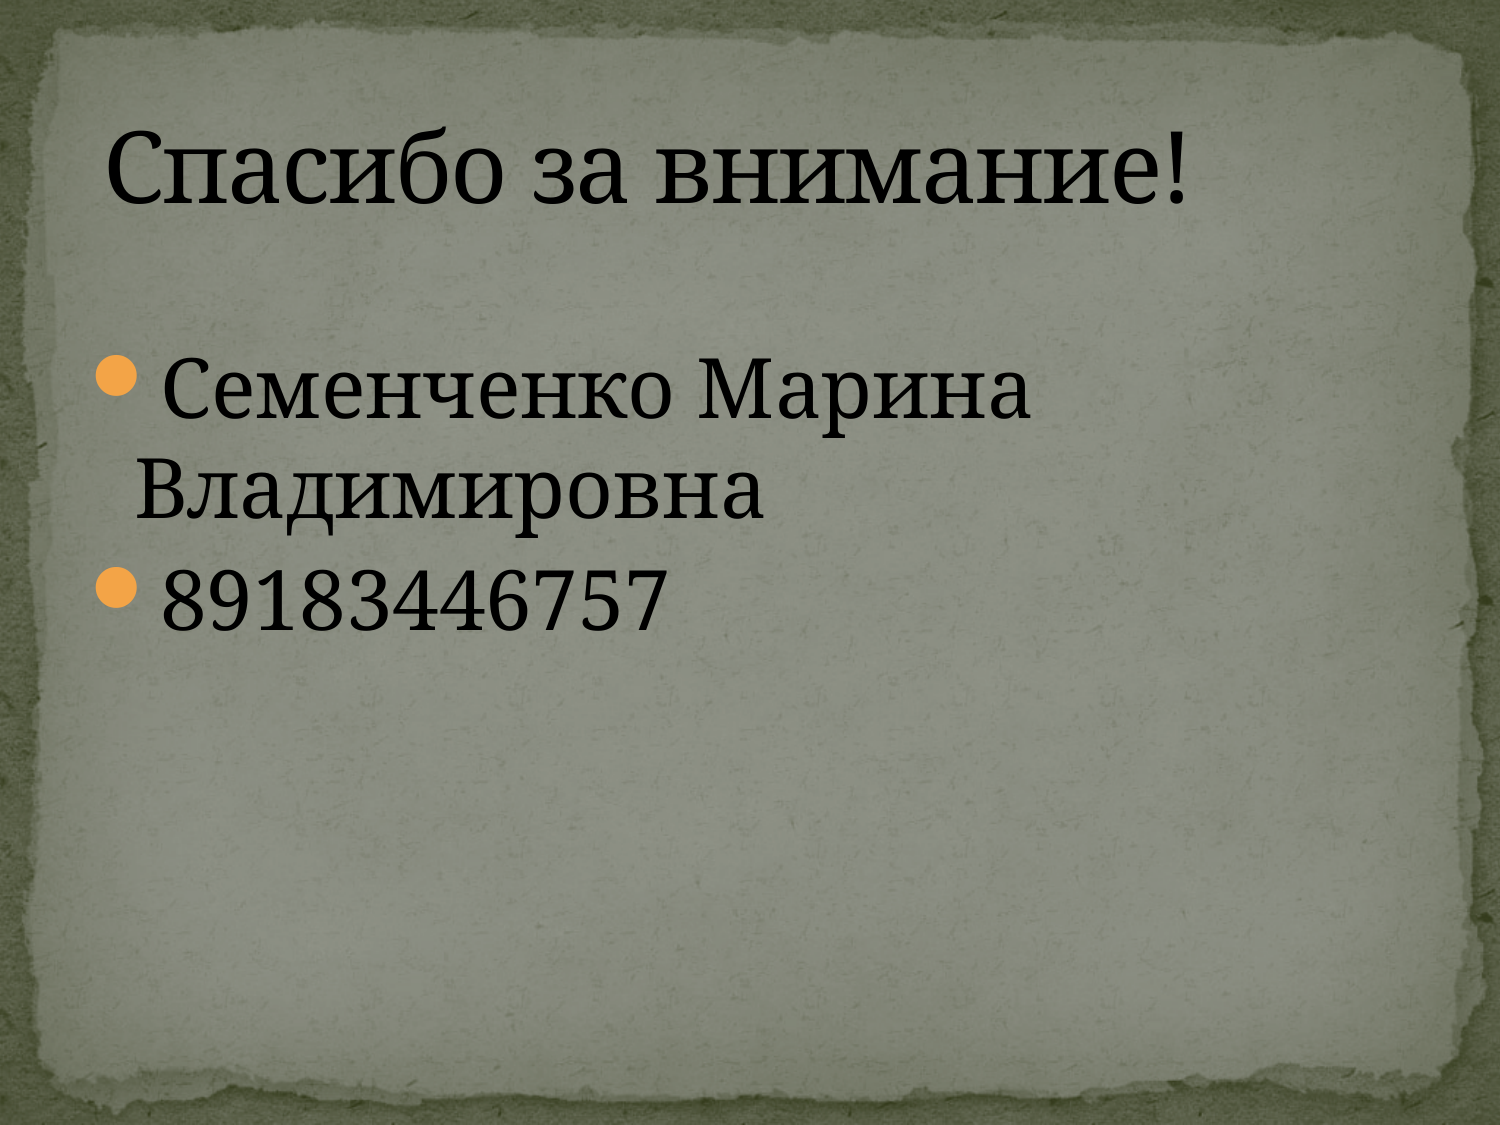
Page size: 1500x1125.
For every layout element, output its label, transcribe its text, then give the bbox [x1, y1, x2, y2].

title Спасибо за внимание! [88, 30, 1439, 231]
list Семенченко Марина Владимировна 89183446757 [75, 249, 1425, 1000]
